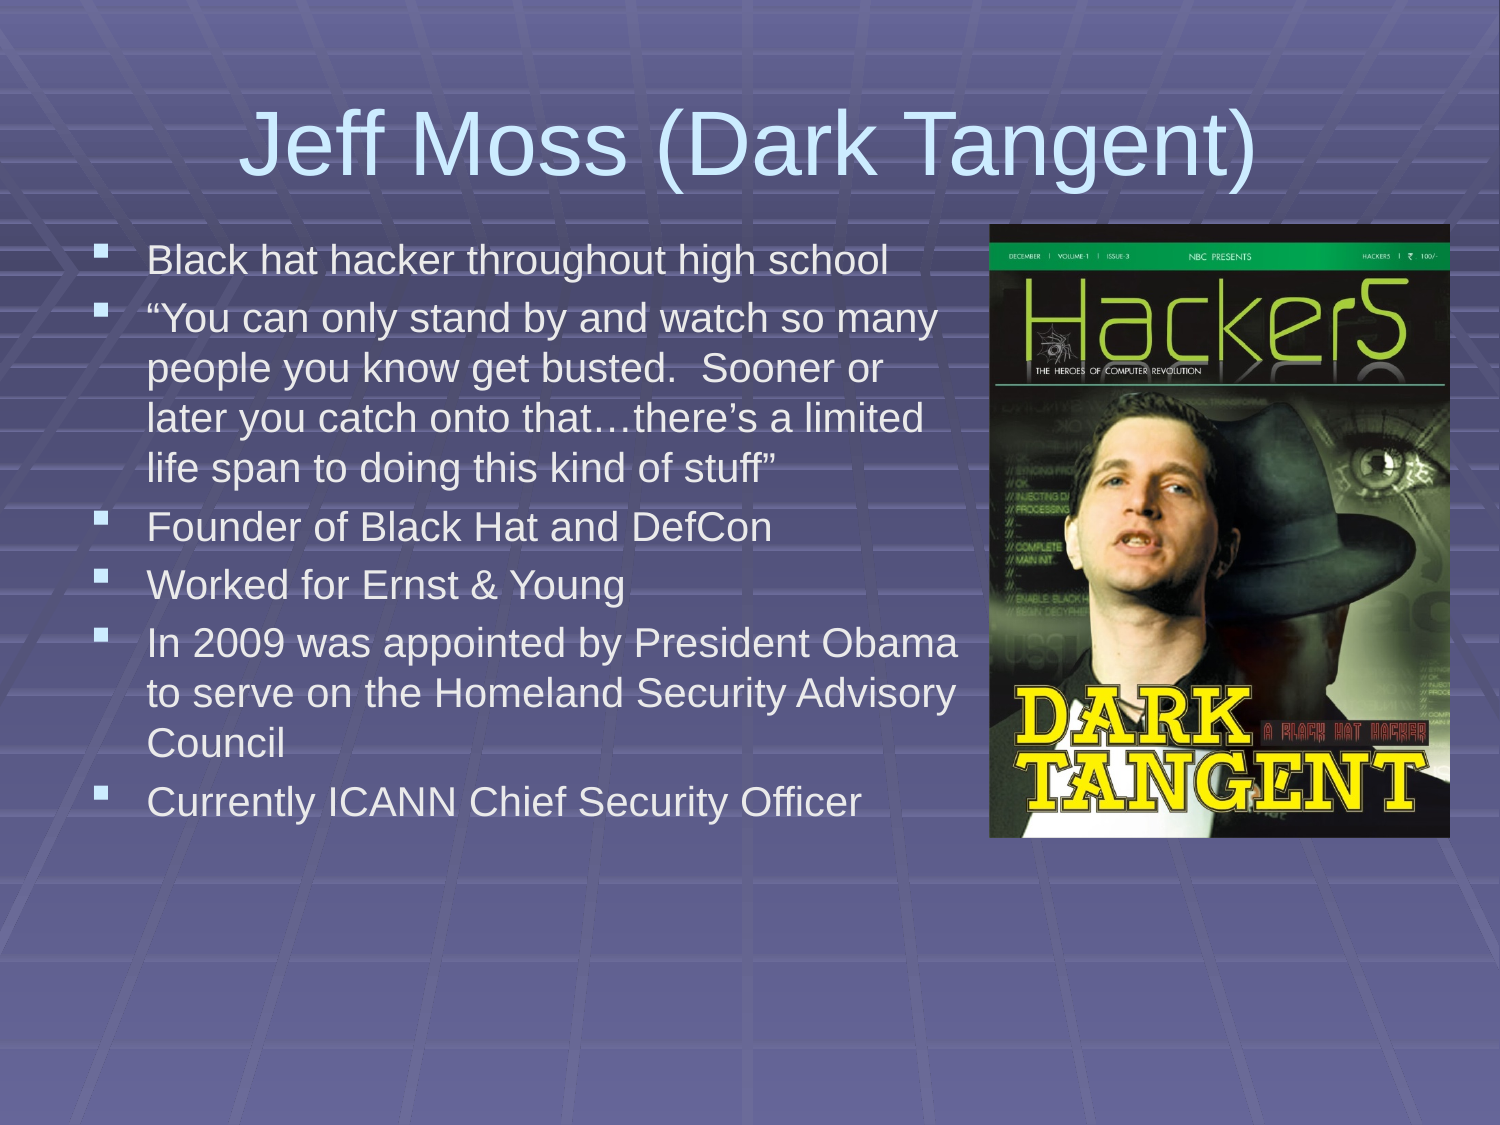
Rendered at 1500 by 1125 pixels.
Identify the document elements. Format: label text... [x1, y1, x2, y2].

list Black hat hacker throughout high school “You can only stand by and watch so many people you know get busted. Sooner or later you catch onto that…there’s a limited life span to doing this kind of stuff” Founder of Black Hat and DefCon Worked for Ernst & Young In 2009 was appointed by President Obama to serve on the Homeland Security Advisory Council Currently ICANN Chief Security Officer [75, 224, 988, 1000]
picture [989, 224, 1451, 838]
title Jeff Moss (Dark Tangent) [74, 44, 1425, 233]
